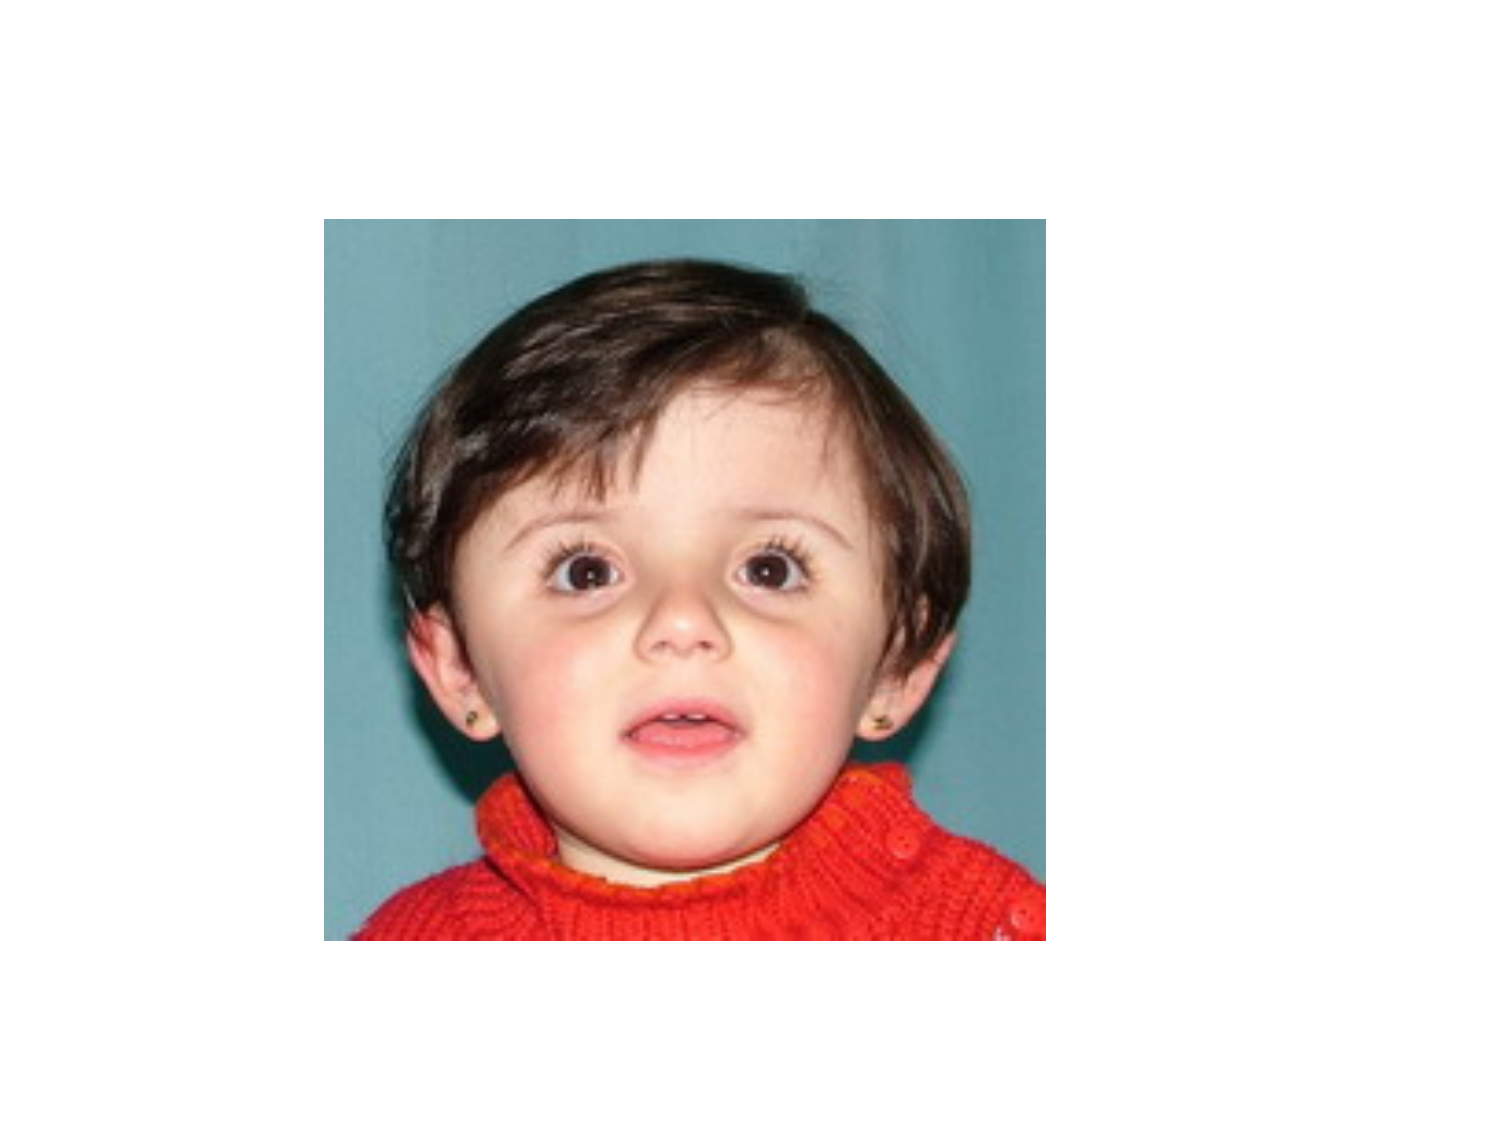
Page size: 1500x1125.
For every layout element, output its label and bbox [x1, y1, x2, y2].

picture [324, 219, 1046, 941]
